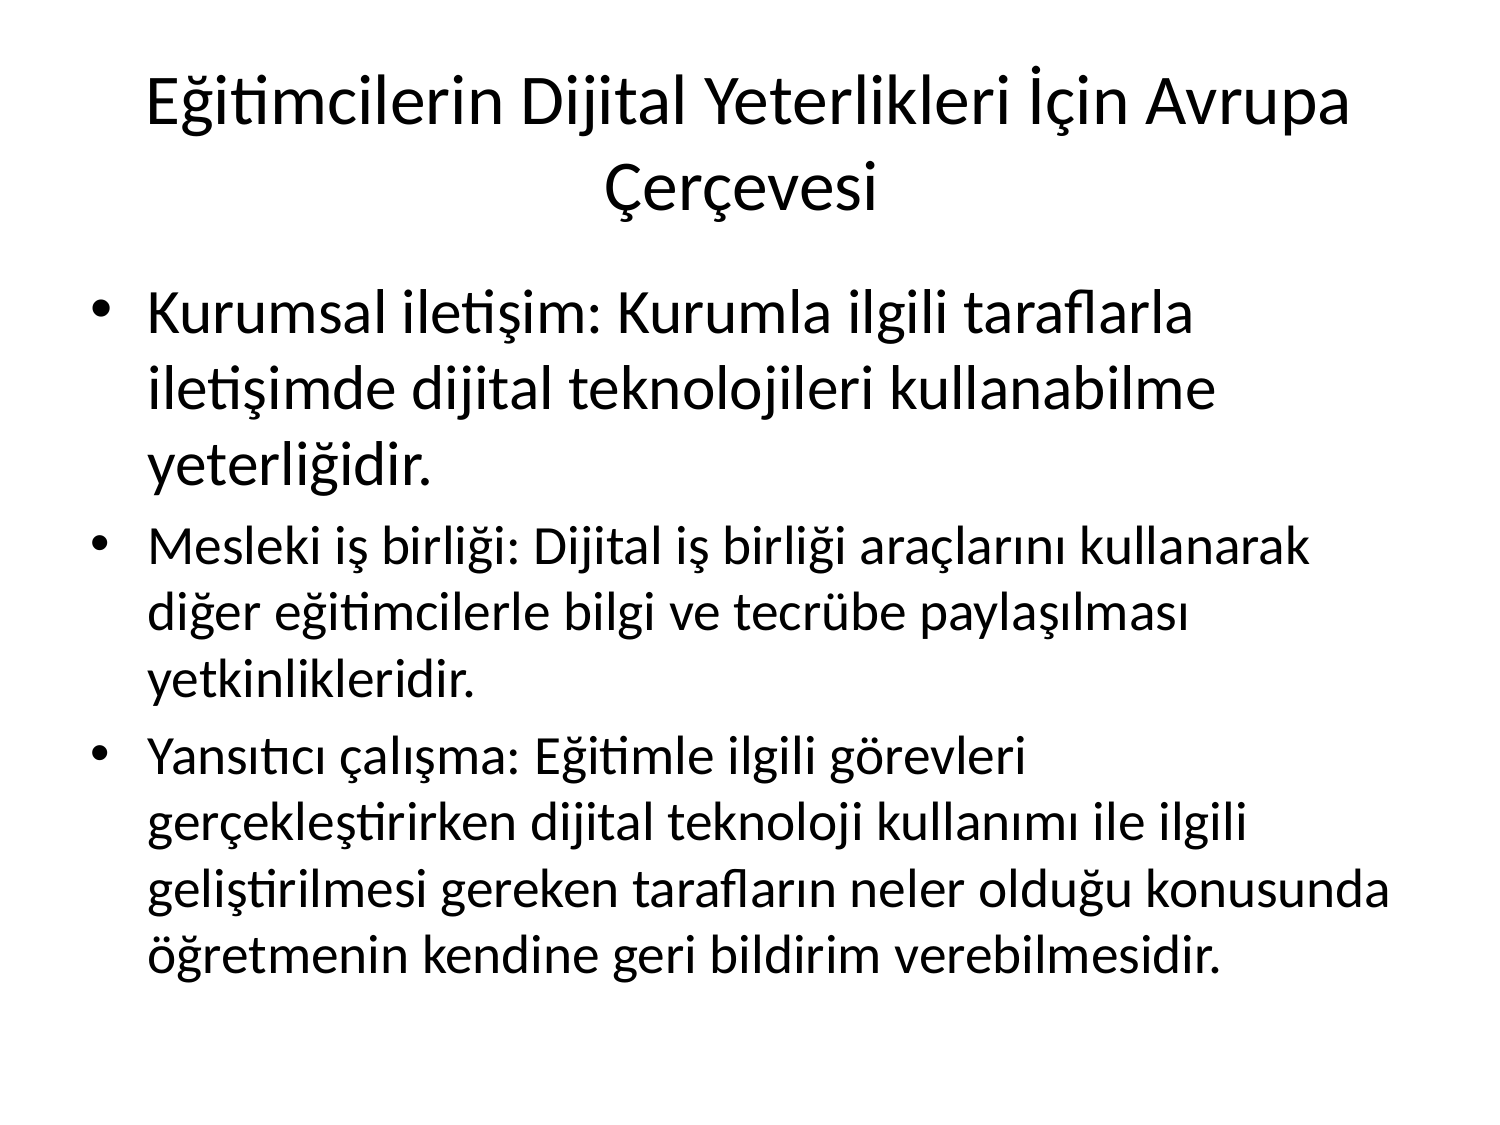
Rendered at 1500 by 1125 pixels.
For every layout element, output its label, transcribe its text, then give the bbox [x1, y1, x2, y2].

list Kurumsal iletişim: Kurumla ilgili taraflarla iletişimde dijital teknolojileri kullanabilme yeterliğidir. Mesleki iş birliği: Dijital iş birliği araçlarını kullanarak diğer eğitimcilerle bilgi ve tecrübe paylaşılması yetkinlikleridir. Yansıtıcı çalışma: Eğitimle ilgili görevleri gerçekleştirirken dijital teknoloji kullanımı ile ilgili geliştirilmesi gereken tarafların neler olduğu konusunda öğretmenin kendine geri bildirim verebilmesidir. [75, 262, 1425, 1005]
title Eğitimcilerin Dijital Yeterlikleri İçin Avrupa Çerçevesi [75, 45, 1425, 233]
